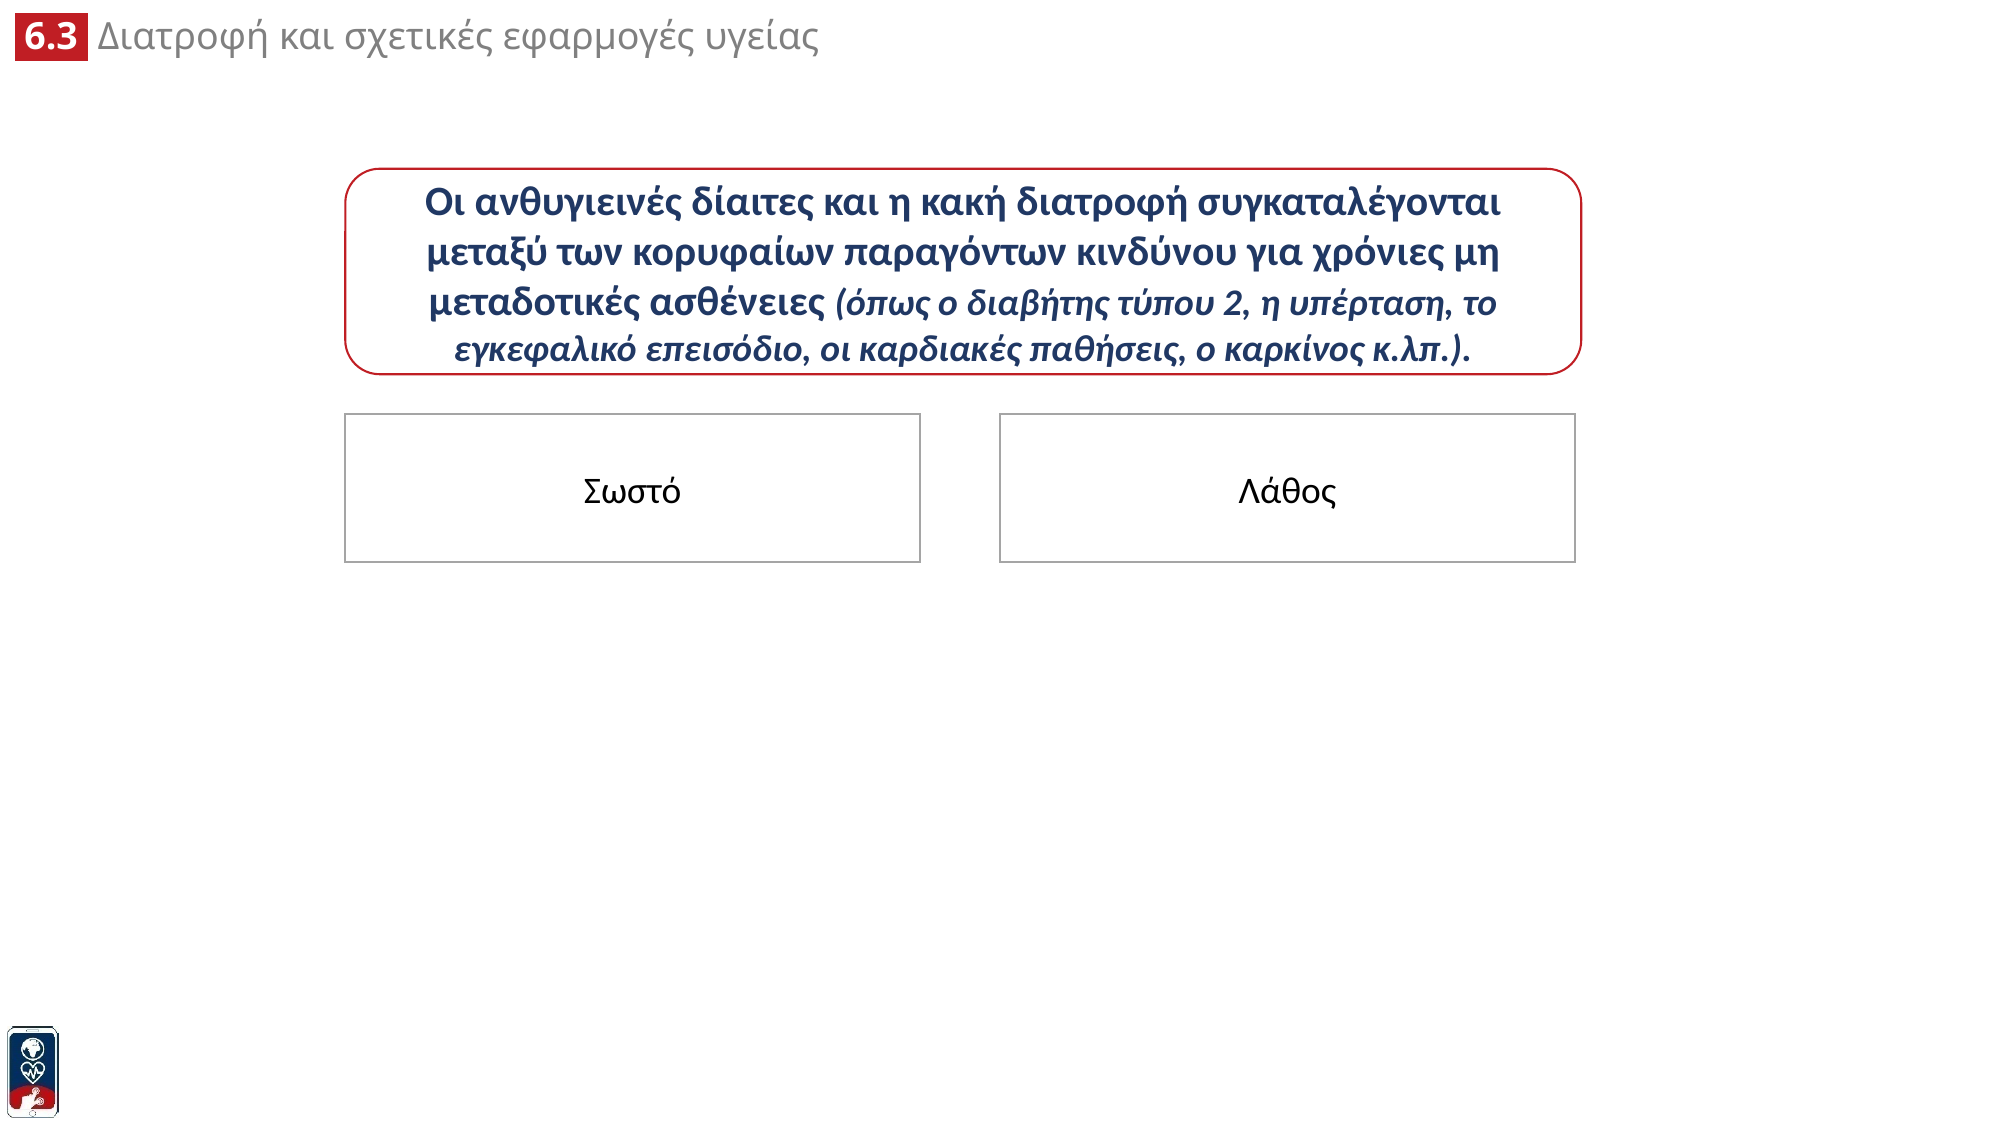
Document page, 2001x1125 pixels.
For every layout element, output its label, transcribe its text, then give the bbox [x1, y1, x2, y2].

text_box Οι ανθυγιεινές δίαιτες και η κακή διατροφή συγκαταλέγονται μεταξύ των κορυφαίων παραγόντων κινδύνου για χρόνιες μη μεταδοτικές ασθένειες (όπως ο διαβήτης τύπου 2, η υπέρταση, το εγκεφαλικό επεισόδιο, οι καρδιακές παθήσεις, ο καρκίνος κ.λπ.). [344, 167, 1583, 376]
picture [7, 1026, 59, 1118]
text_box Λάθος [999, 413, 1576, 563]
text_box Σωστό [344, 413, 921, 563]
